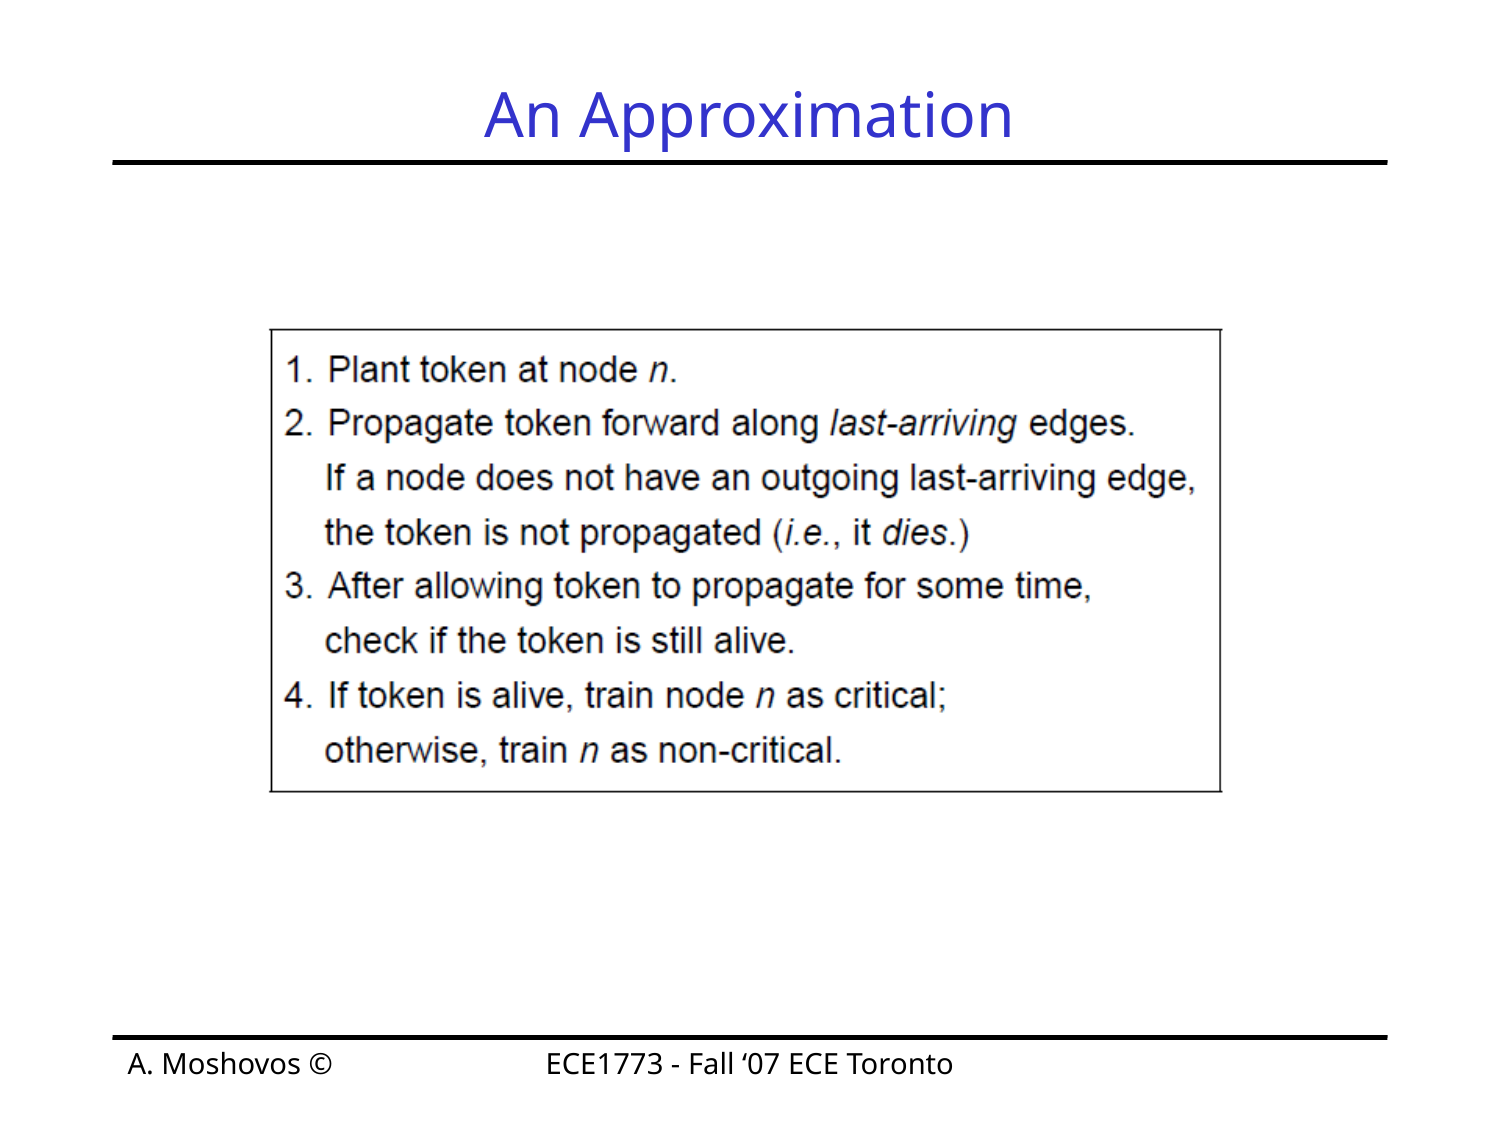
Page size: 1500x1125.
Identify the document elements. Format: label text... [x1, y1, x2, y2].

title An Approximation [112, 62, 1388, 163]
slide_number A. Moshovos © [112, 1037, 426, 1101]
footer ECE1773 - Fall ‘07 ECE Toronto [487, 1037, 1013, 1101]
picture [245, 326, 1255, 799]
